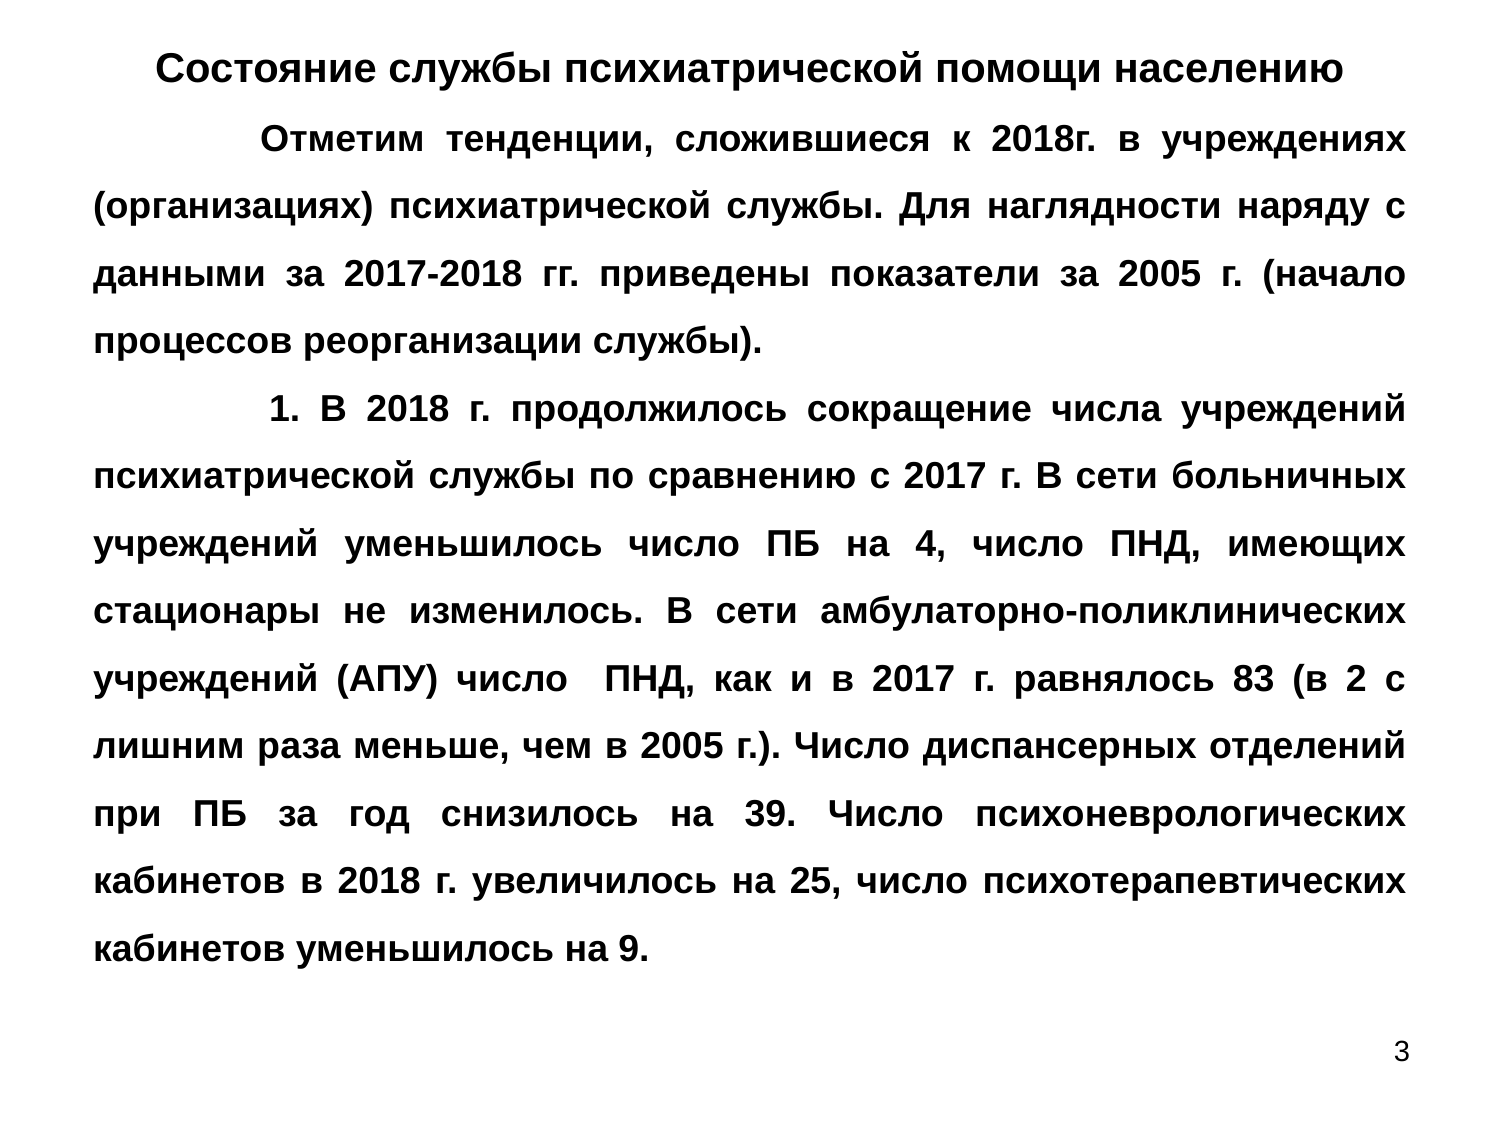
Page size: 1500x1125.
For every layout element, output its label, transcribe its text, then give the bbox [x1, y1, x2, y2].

list Состояние службы психиатрической помощи населению Отметим тенденции, сложившиеся к 2018г. в учреждениях (организациях) психиатрической службы. Для наглядности наряду с данными за 2017-2018 гг. приведены показатели за 2005 г. (начало процессов реорганизации службы). 1. В 2018 г. продолжилось сокращение числа учреждений психиатрической службы по сравнению с 2017 г. В сети больничных учреждений уменьшилось число ПБ на 4, число ПНД, имеющих стационары не изменилось. В сети амбулаторно-поликлинических учреждений (АПУ) число ПНД, как и в 2017 г. равнялось 83 (в 2 с лишним раза меньше, чем в 2005 г.). Число диспансерных отделений при ПБ за год снизилось на 39. Число психоневрологических кабинетов в 2018 г. увеличилось на 25, число психотерапевтических кабинетов уменьшилось на 9. [76, 7, 1424, 1059]
slide_number 3 [1074, 1024, 1425, 1103]
